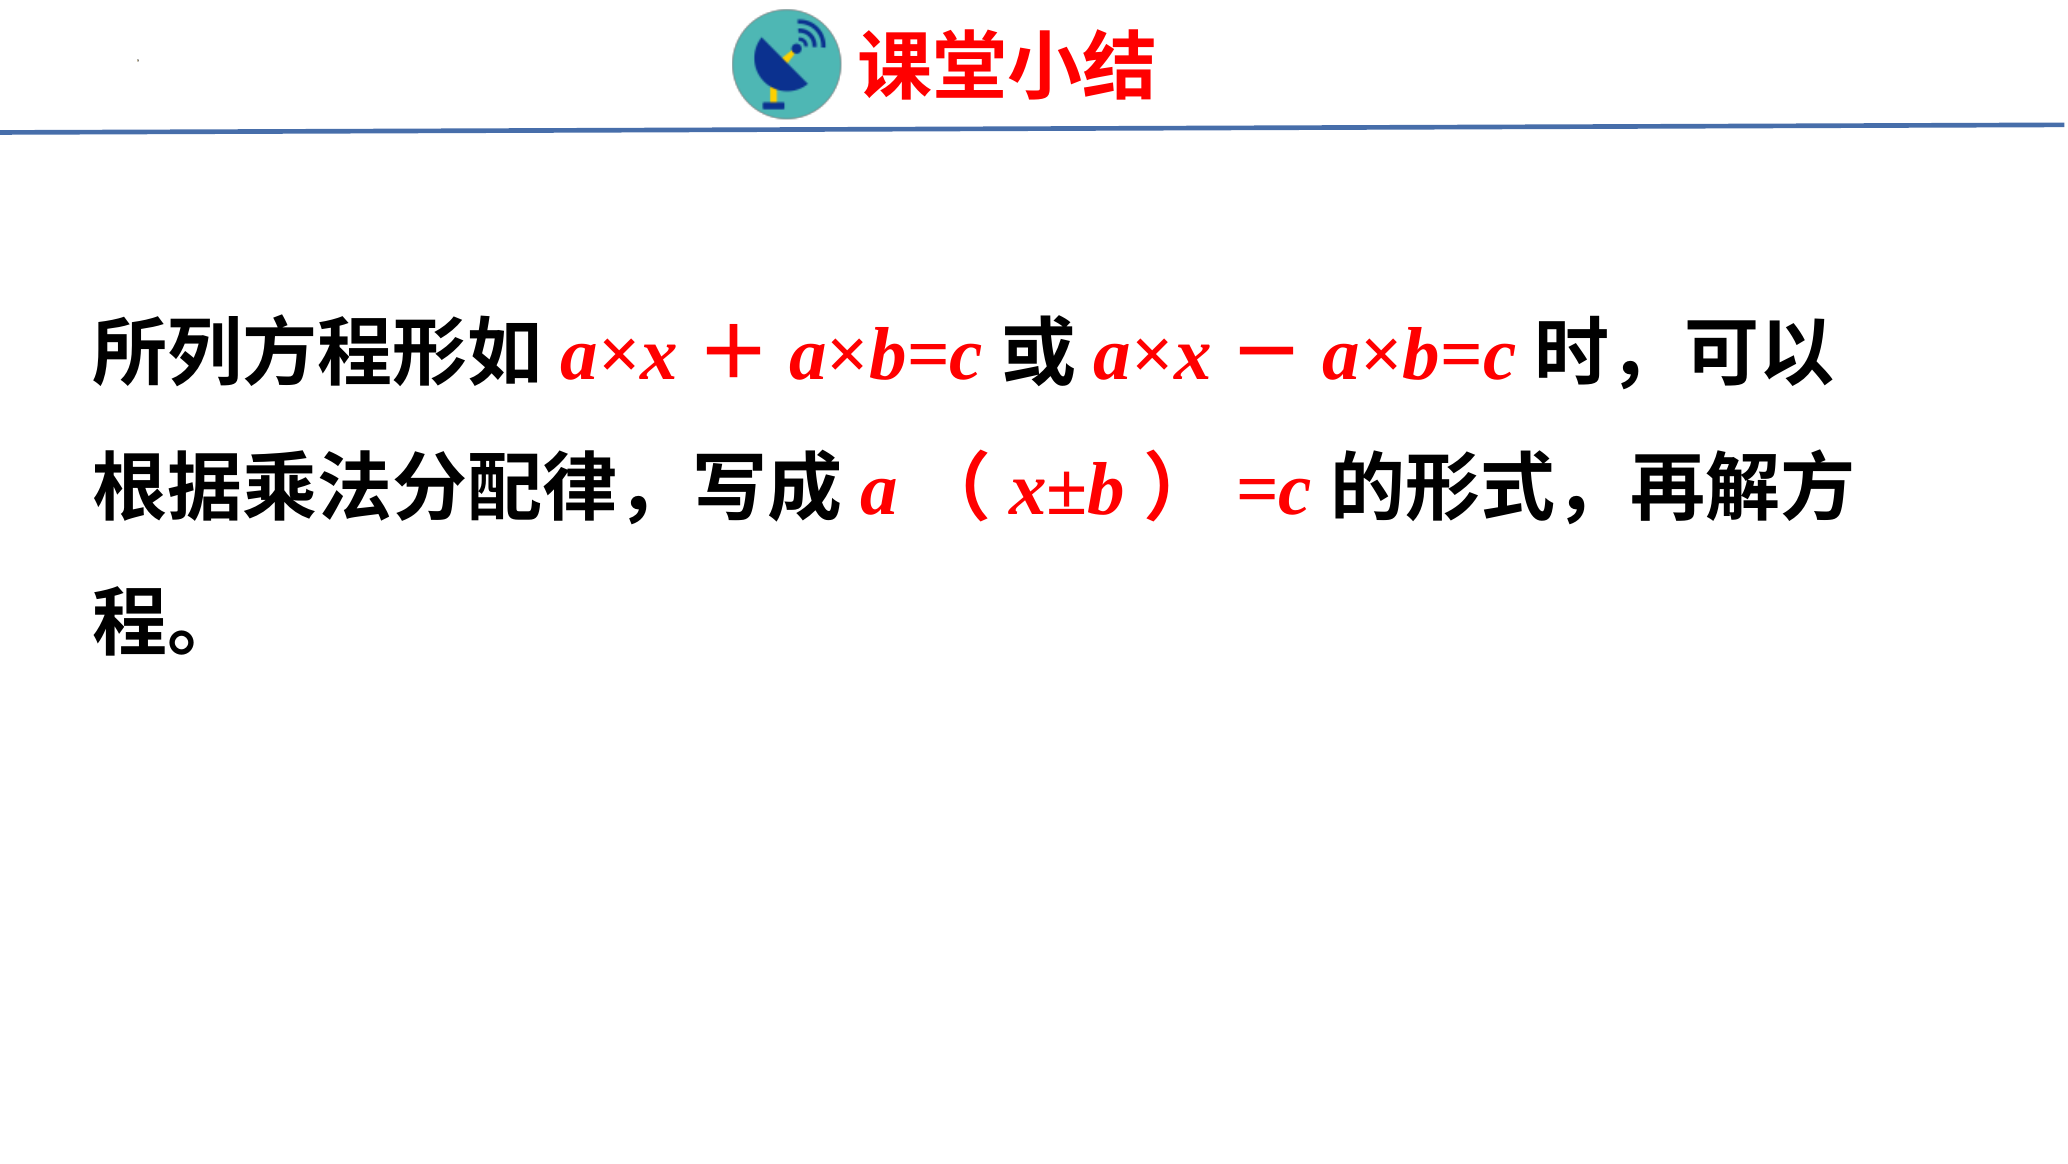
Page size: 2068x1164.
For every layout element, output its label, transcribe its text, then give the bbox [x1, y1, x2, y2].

text_box 所列方程形如a×x＋a×b=c或a×x－a×b=c时，可以根据乘法分配律，写成a（x±b）=c的形式，再解方程。 [77, 252, 1913, 672]
picture [731, 8, 843, 121]
text_box 课堂小结 [843, 11, 1173, 116]
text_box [0, 124, 2065, 133]
